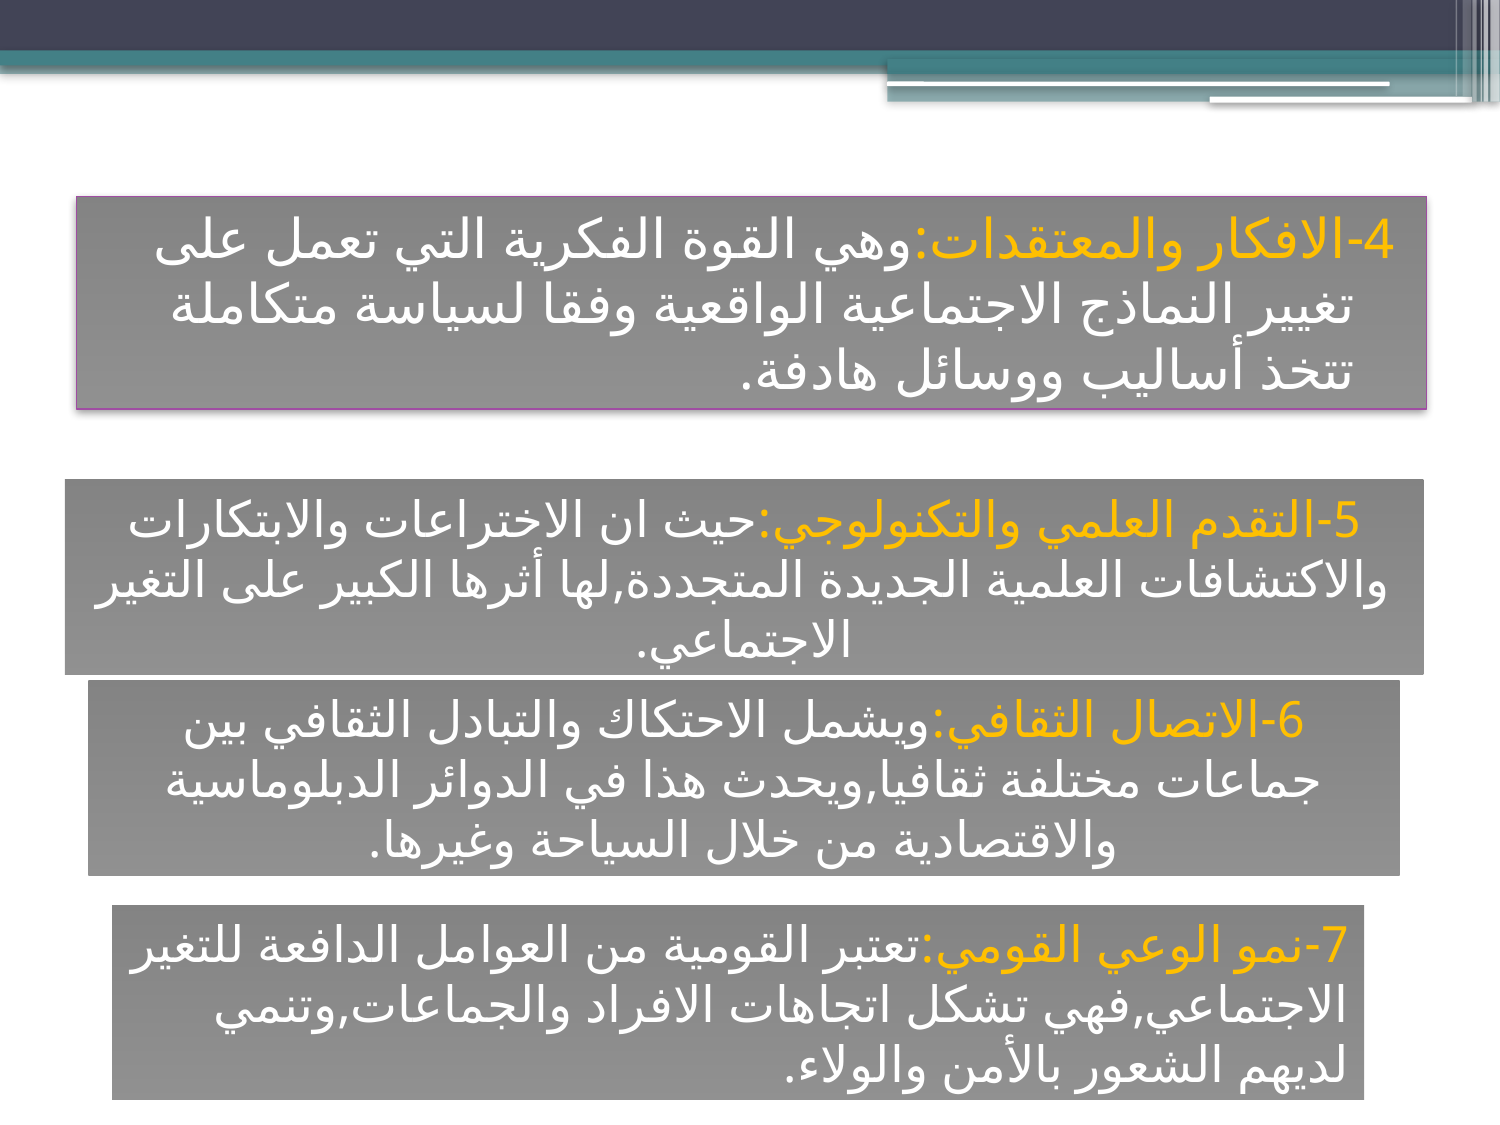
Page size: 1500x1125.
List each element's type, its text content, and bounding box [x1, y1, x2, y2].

list 4-الافكار والمعتقدات:وهي القوة الفكرية التي تعمل على تغيير النماذج الاجتماعية الواقعية وفقا لسياسة متكاملة تتخذ أساليب ووسائل هادفة. [76, 196, 1427, 410]
text_box 6-الاتصال الثقافي:ويشمل الاحتكاك والتبادل الثقافي بين جماعات مختلفة ثقافيا,ويحدث هذا في الدوائر الدبلوماسية والاقتصادية من خلال السياحة وغيرها. [88, 680, 1400, 876]
text_box 5-التقدم العلمي والتكنولوجي:حيث ان الاختراعات والابتكارات والاكتشافات العلمية الجديدة المتجددة,لها أثرها الكبير على التغير الاجتماعي. [64, 479, 1424, 675]
text_box 7-نمو الوعي القومي:تعتبر القومية من العوامل الدافعة للتغير الاجتماعي,فهي تشكل اتجاهات الافراد والجماعات,وتنمي لديهم الشعور بالأمن والولاء. [112, 905, 1365, 1100]
